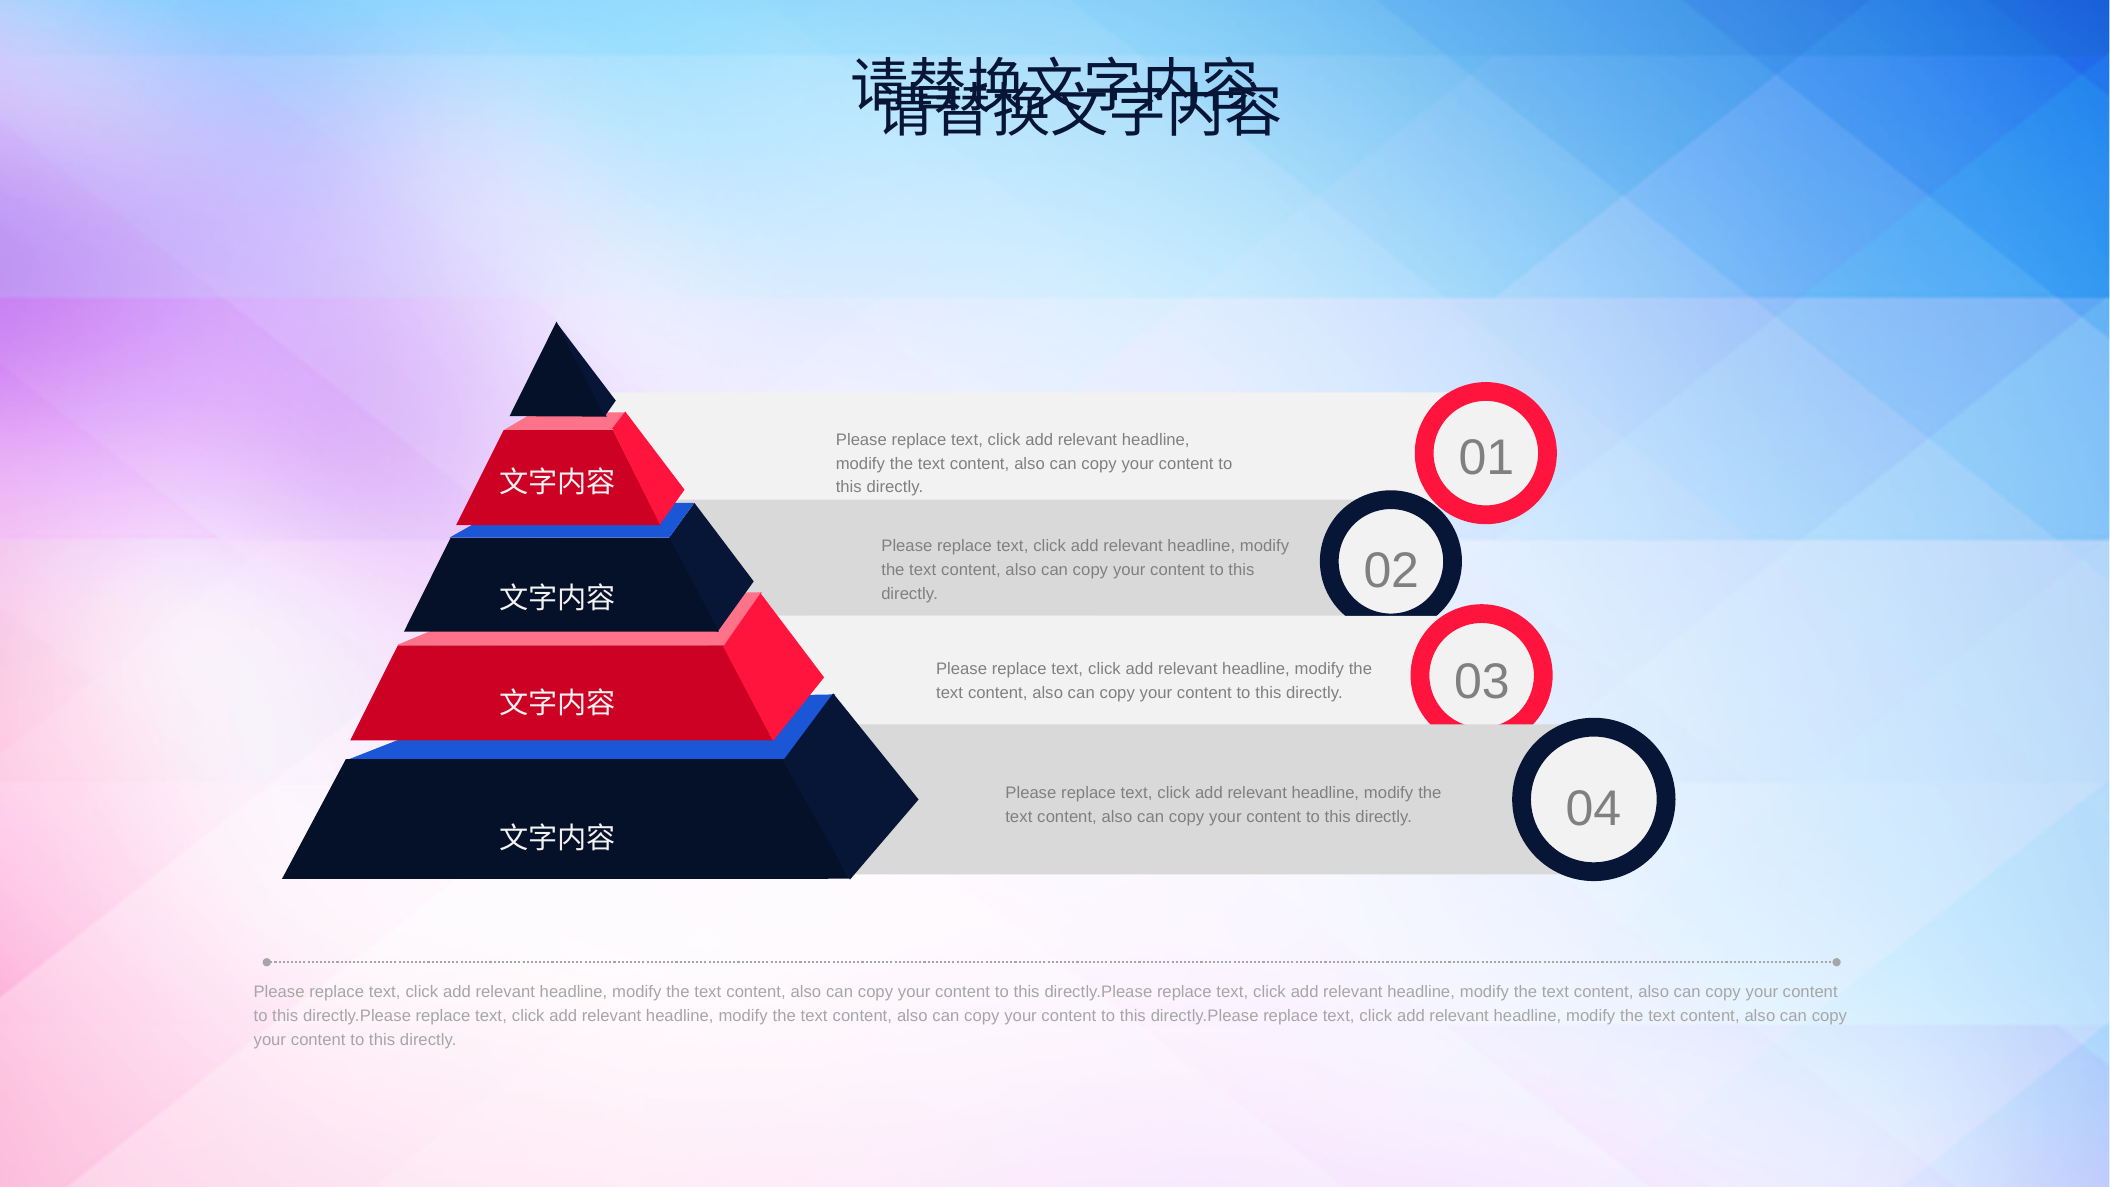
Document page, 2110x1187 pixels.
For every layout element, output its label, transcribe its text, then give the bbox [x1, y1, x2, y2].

text_box 请替换文字内容 [820, 51, 1339, 151]
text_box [919, 391, 1548, 515]
text_box 请替换文字内容 [795, 26, 1314, 125]
text_box Please replace text, click add relevant headline, modify the text content, also can copy your content to this directly.Please replace text, click add relevant headline, modify the text content, also can copy your content to this directly.Please replace text, click add relevant headline, modify the text content, also can copy your content to this directly.Please replace text, click add relevant headline, modify the text content, also can copy your content to this directly. [253, 977, 1858, 1049]
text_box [919, 613, 1544, 724]
picture [0, 0, 2110, 1187]
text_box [919, 499, 1453, 613]
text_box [919, 724, 1667, 875]
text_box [281, 321, 919, 880]
